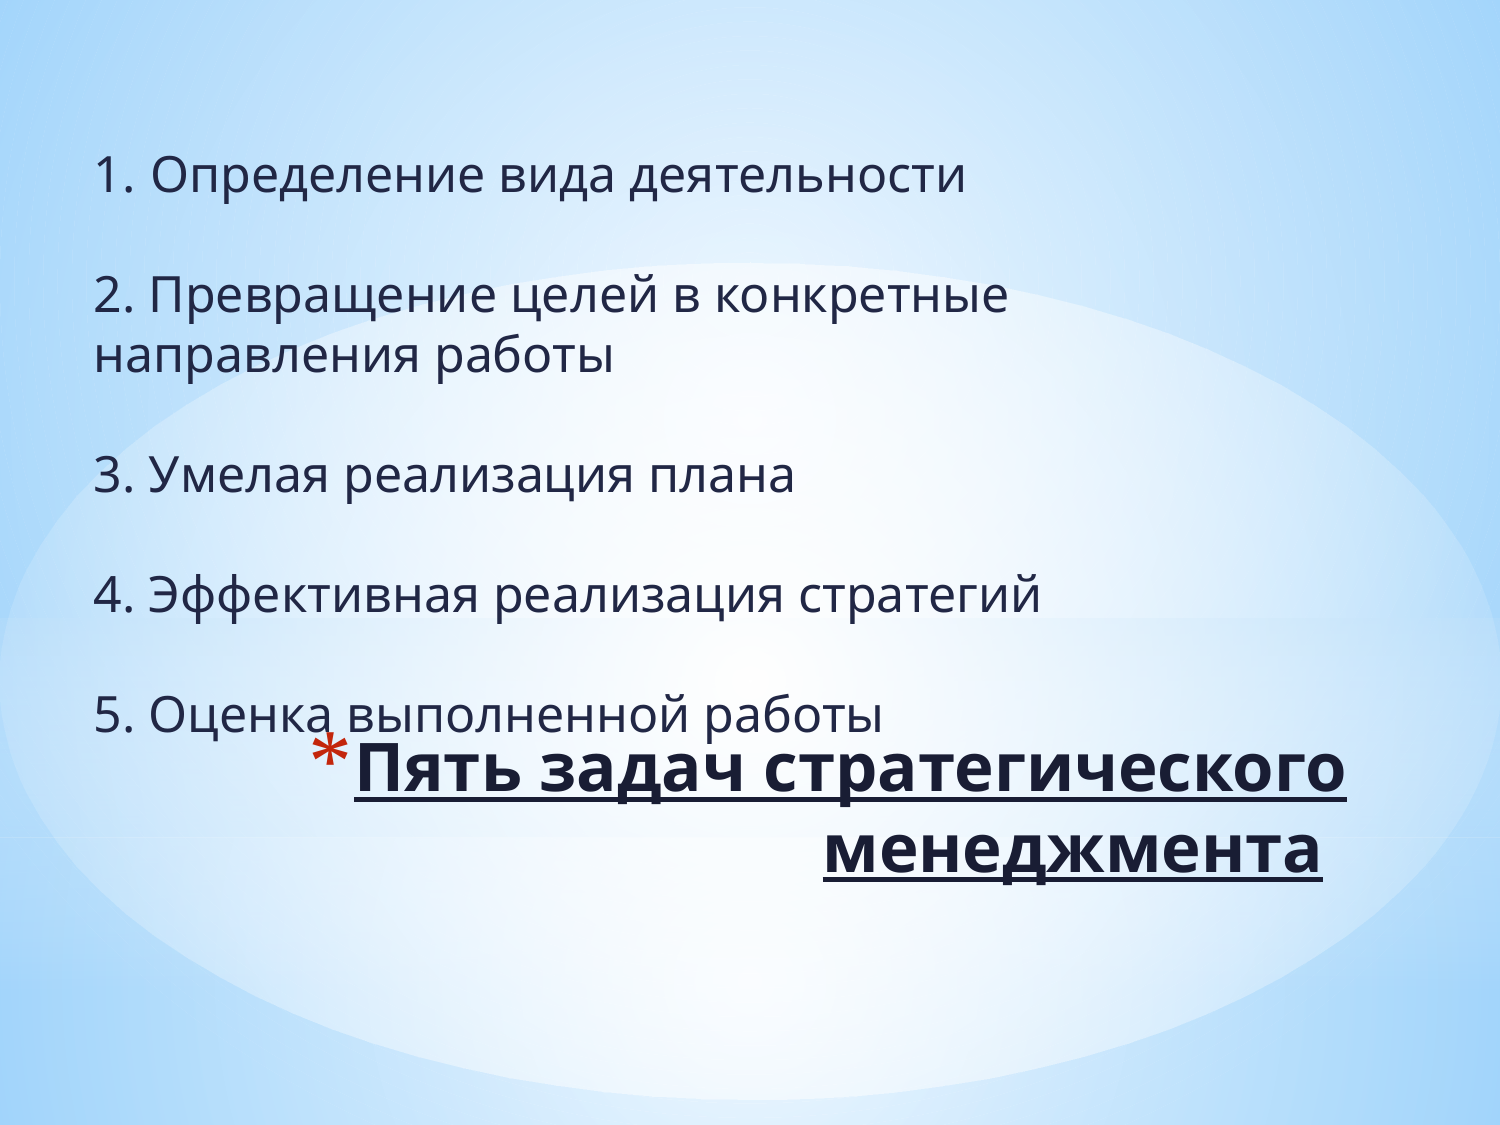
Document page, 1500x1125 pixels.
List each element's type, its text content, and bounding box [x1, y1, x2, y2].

text_box Определение вида деятельности 2. Превращение целей в конкретные направления работы 3. Умелая реализация плана 4. Эффективная реализация стратегий 5. Оценка выполненной работы [79, 89, 1171, 750]
title Пять задач стратегического менеджмента [294, 717, 1363, 905]
